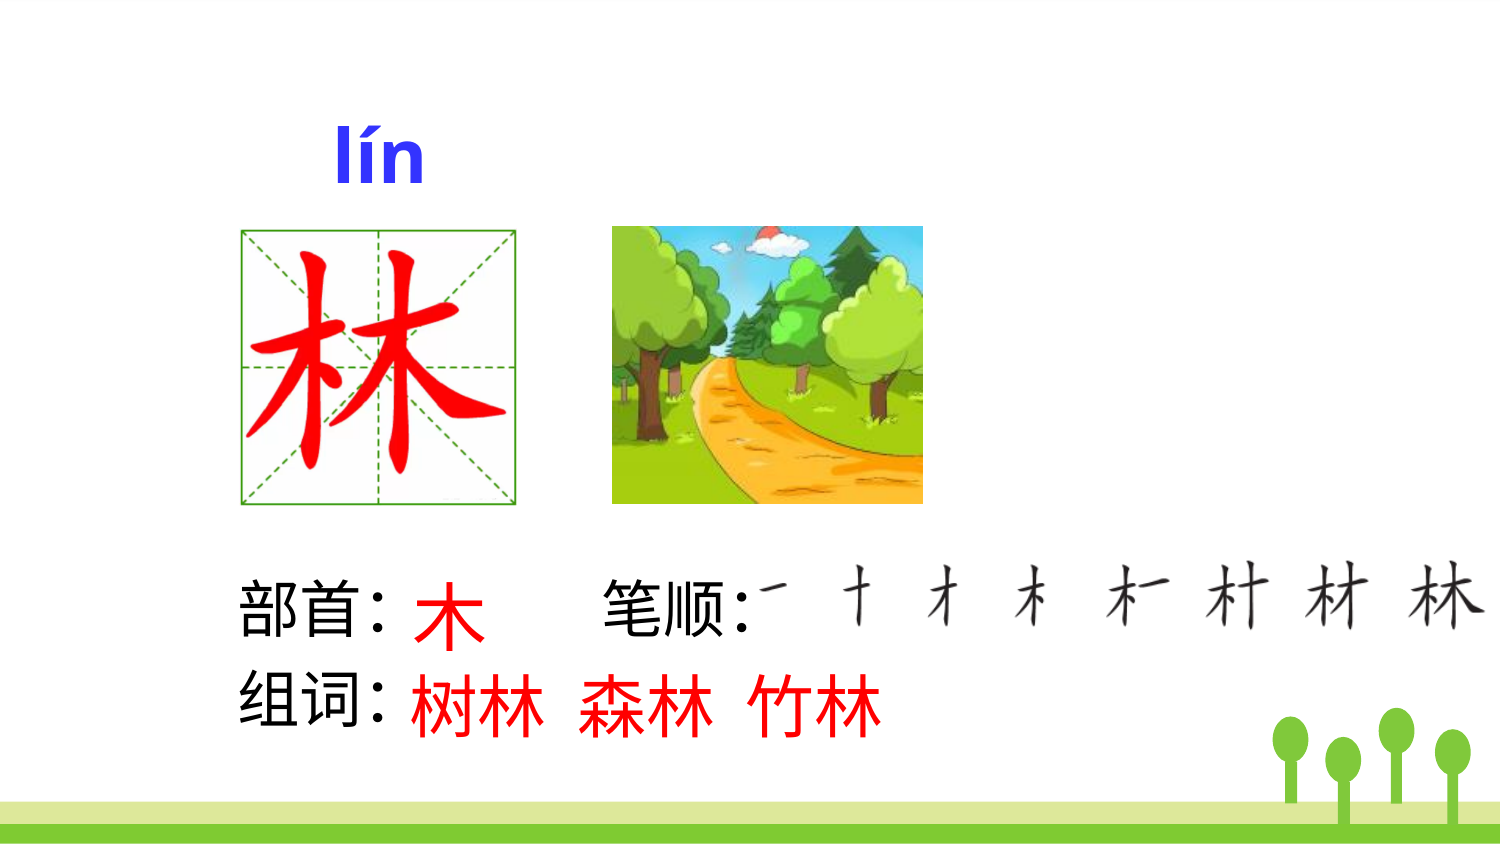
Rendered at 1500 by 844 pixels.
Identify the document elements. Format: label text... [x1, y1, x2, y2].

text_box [222, 637, 1040, 755]
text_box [585, 548, 1488, 655]
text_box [0, 707, 1500, 844]
picture [0, 0, 1500, 707]
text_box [222, 544, 504, 669]
text_box lín [321, 102, 440, 204]
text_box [238, 227, 518, 507]
